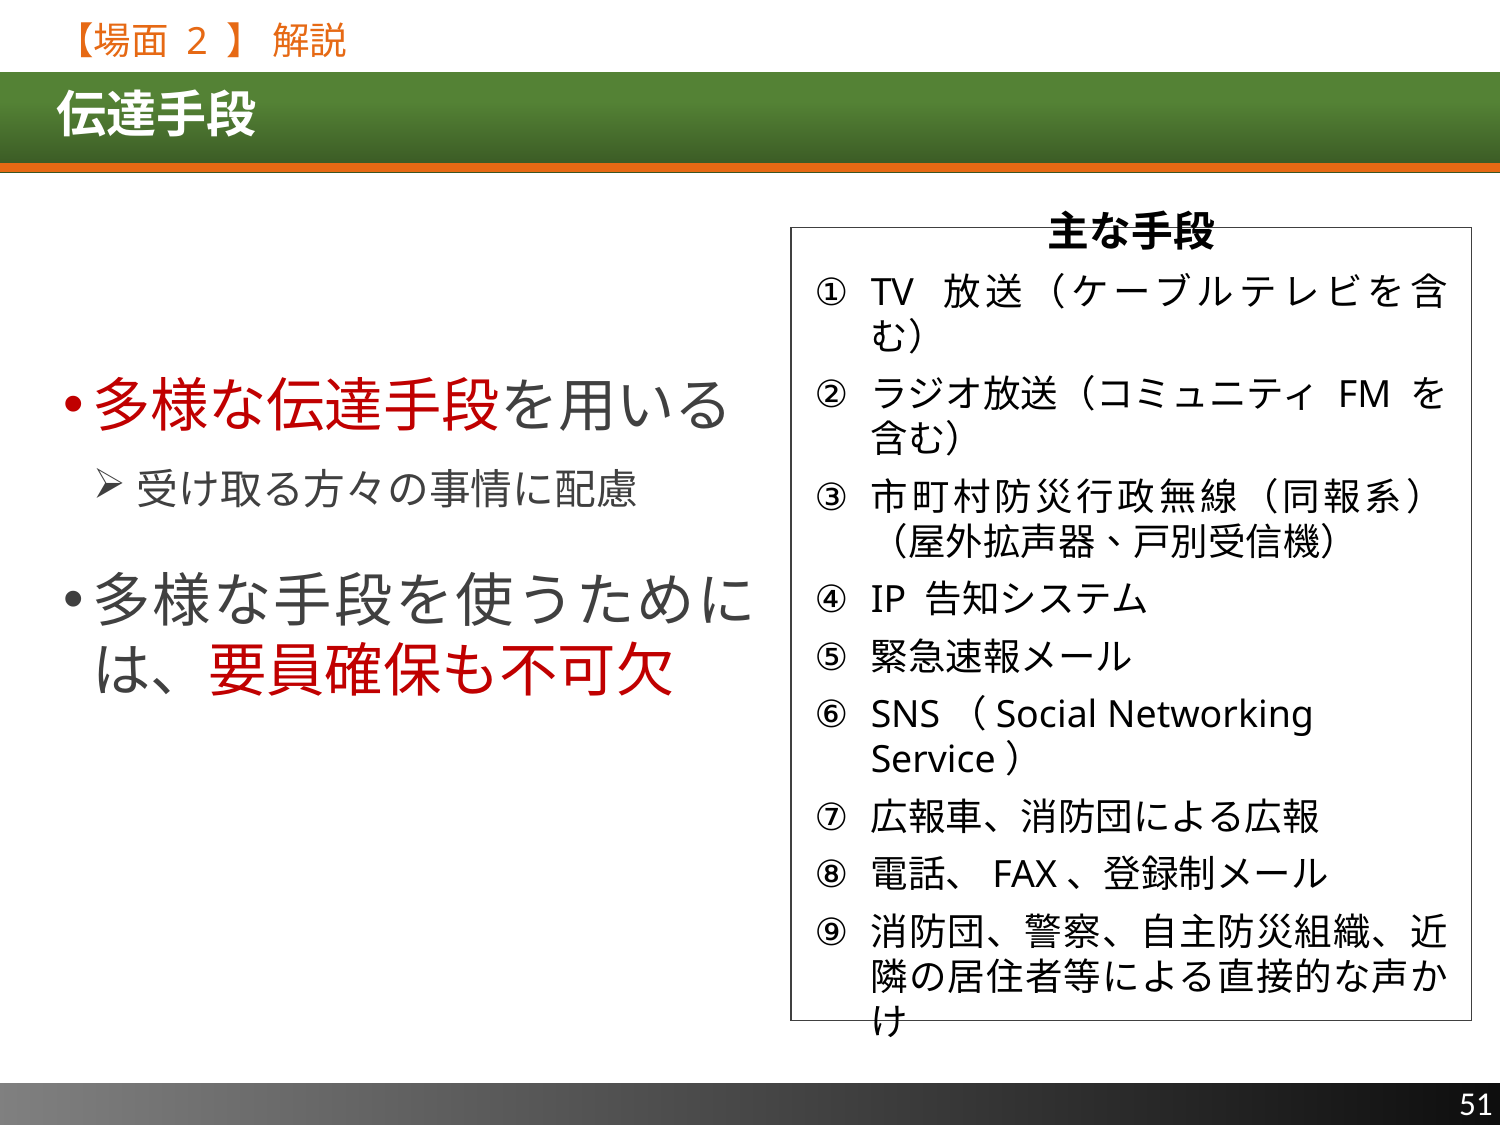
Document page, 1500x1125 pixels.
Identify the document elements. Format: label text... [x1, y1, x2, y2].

title 伝達手段 [41, 59, 1500, 173]
slide_number 51 [1170, 1072, 1500, 1125]
text_box 多様な伝達手段を用いる 受け取る方々の事情に配慮 多様な手段を使うためには、要員確保も不可欠 [48, 361, 771, 711]
list 【場面 2 】 解説 [41, 14, 1336, 60]
text_box 主な手段 TV 放送（ケーブルテレビを含む） ラジオ放送（コミュニティ FM を含む） 市町村防災行政無線（同報系） （屋外拡声器、戸別受信機） IP 告知システム 緊急速報メール SNS（Social Networking Service） 広報車、消防団による広報 電話、FAX、登録制メール 消防団、警察、自主防災組織、近隣の居住者等による直接的な声かけ [790, 226, 1473, 1022]
